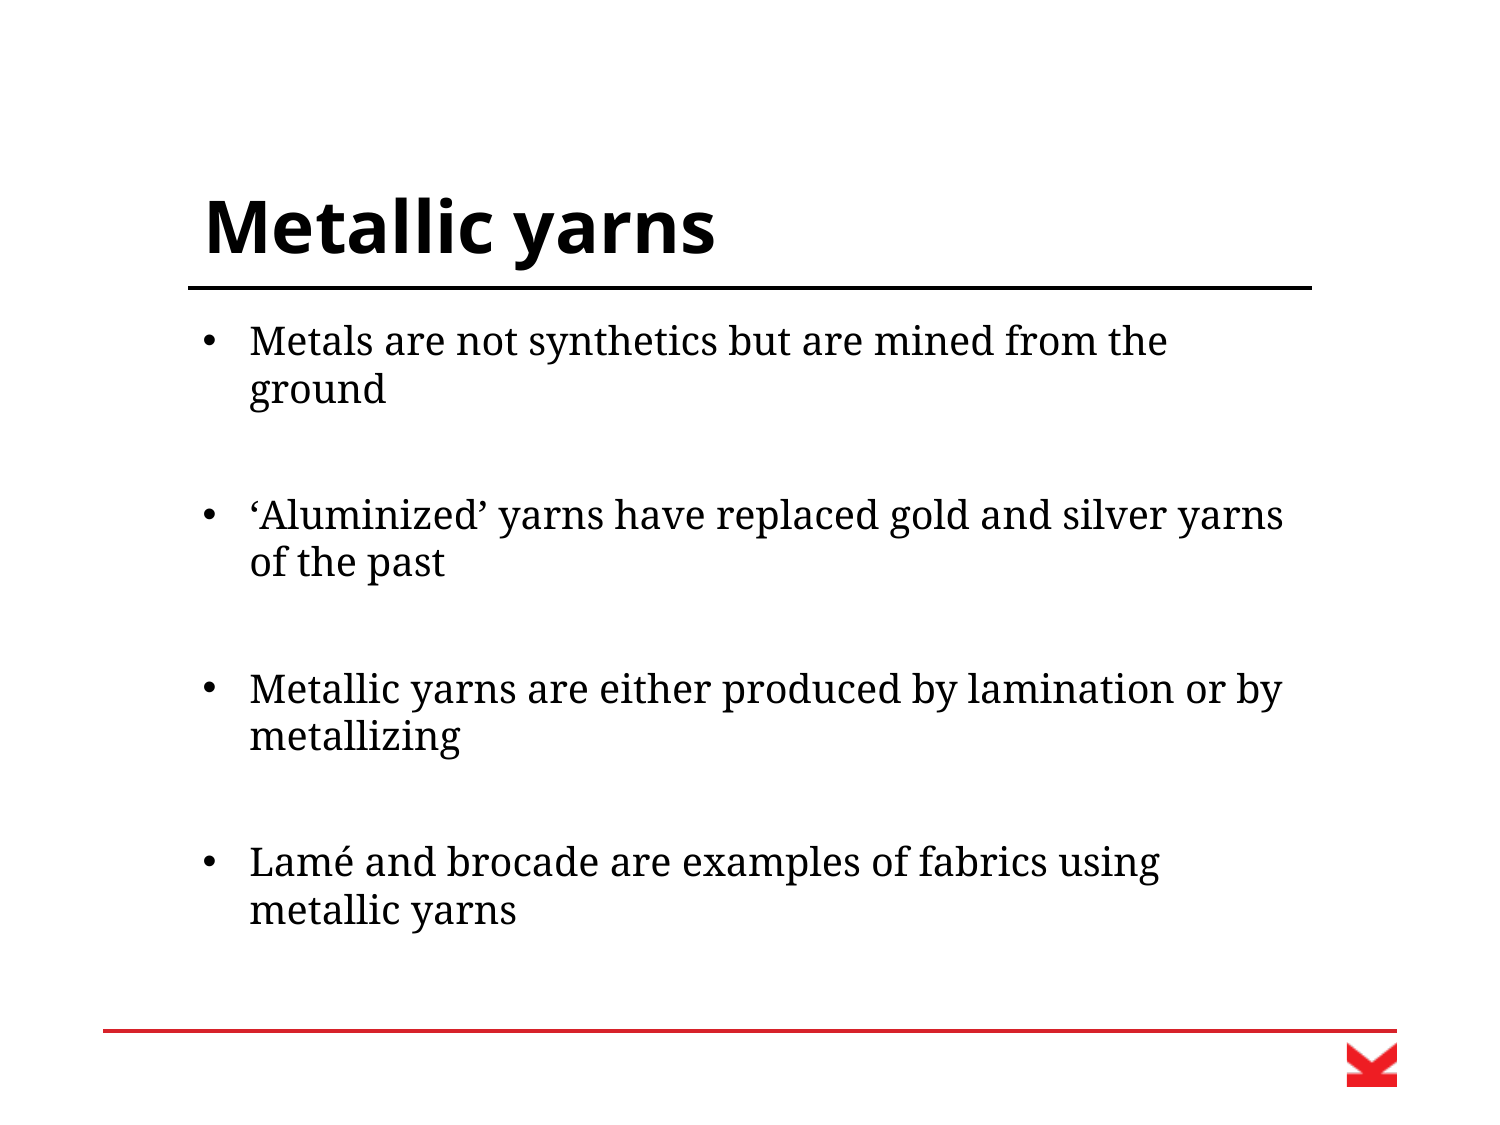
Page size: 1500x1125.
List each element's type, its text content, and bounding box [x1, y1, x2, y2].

subtitle Metals are not synthetics but are mined from the ground ‘Aluminized’ yarns have replaced gold and silver yarns of the past Metallic yarns are either produced by lamination or by metallizing Lamé and brocade are examples of fabrics using metallic yarns [187, 308, 1313, 976]
title Metallic yarns [188, 59, 1312, 278]
